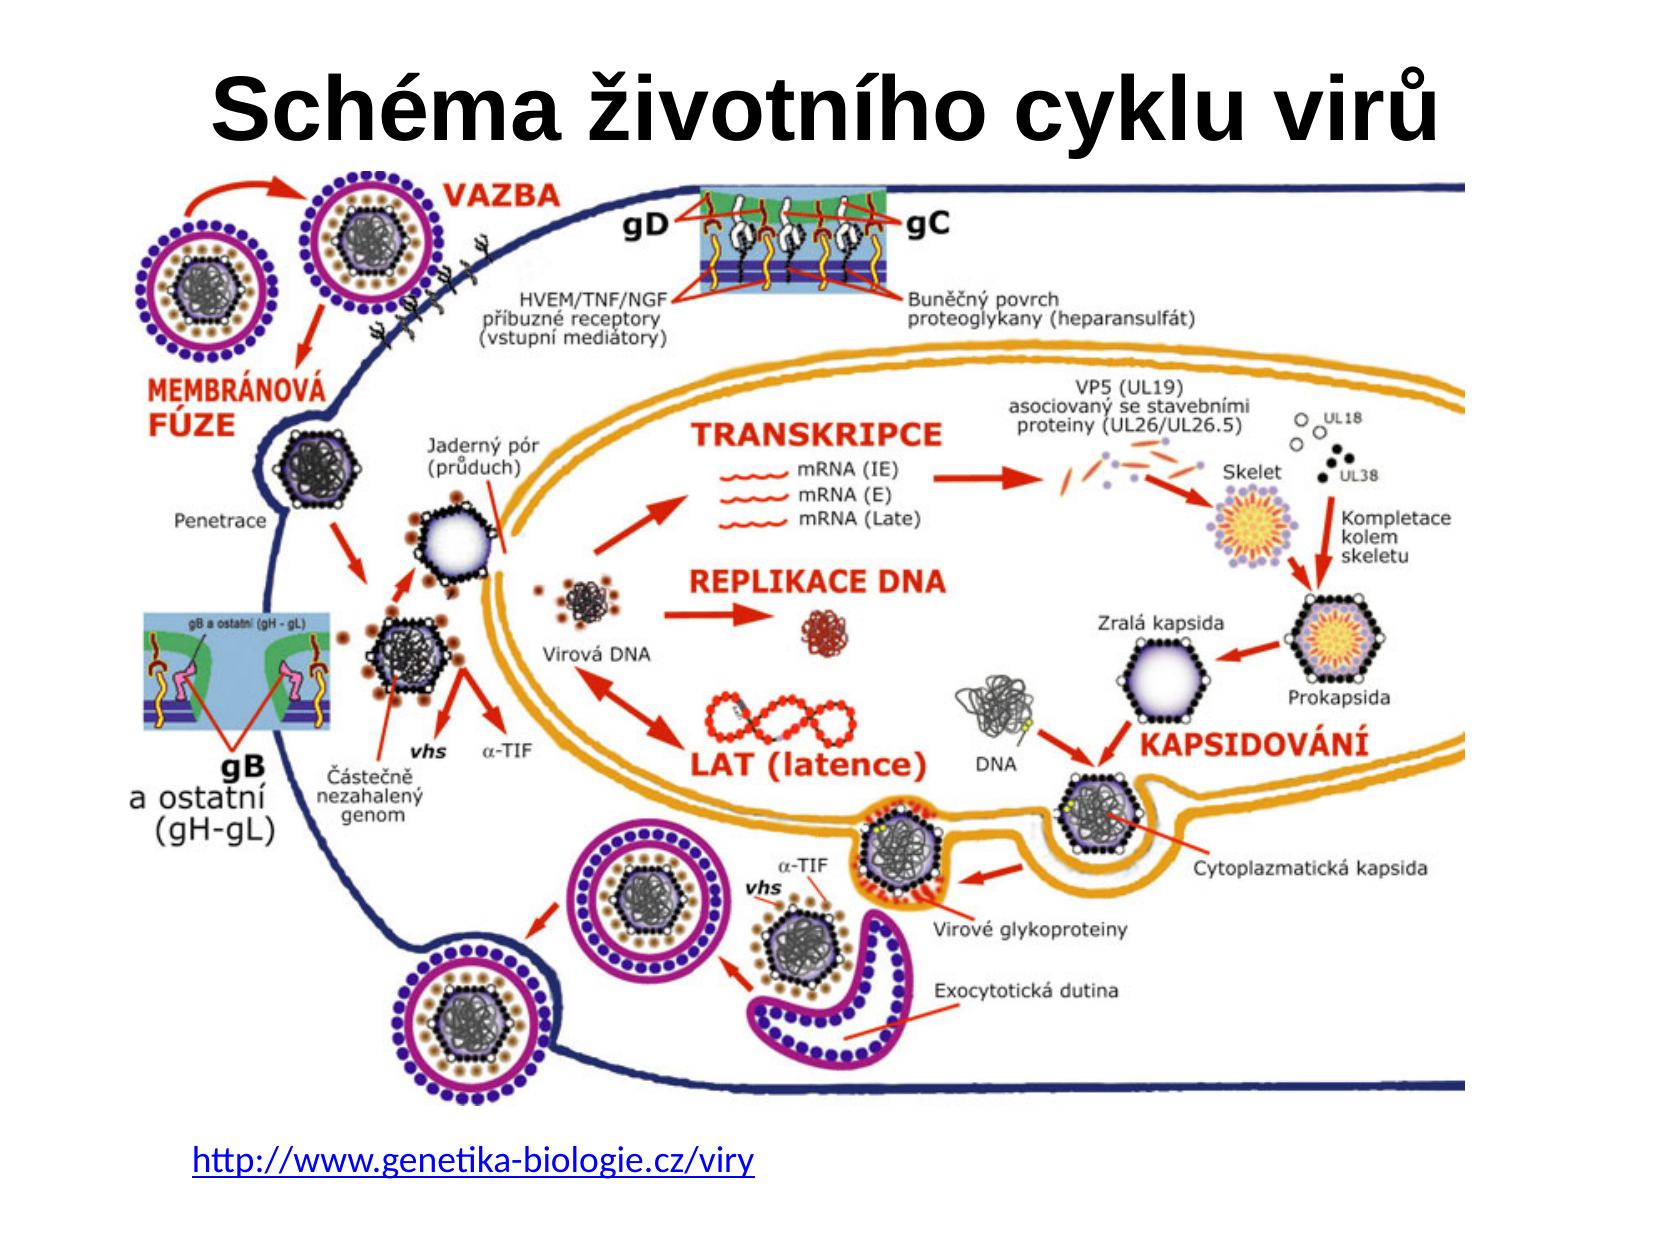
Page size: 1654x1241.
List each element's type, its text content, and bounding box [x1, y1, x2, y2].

title Schéma životního cyklu virů [82, 0, 1571, 207]
text_box http://www.genetika-biologie.cz/viry [177, 1127, 1453, 1188]
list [129, 170, 1465, 1106]
